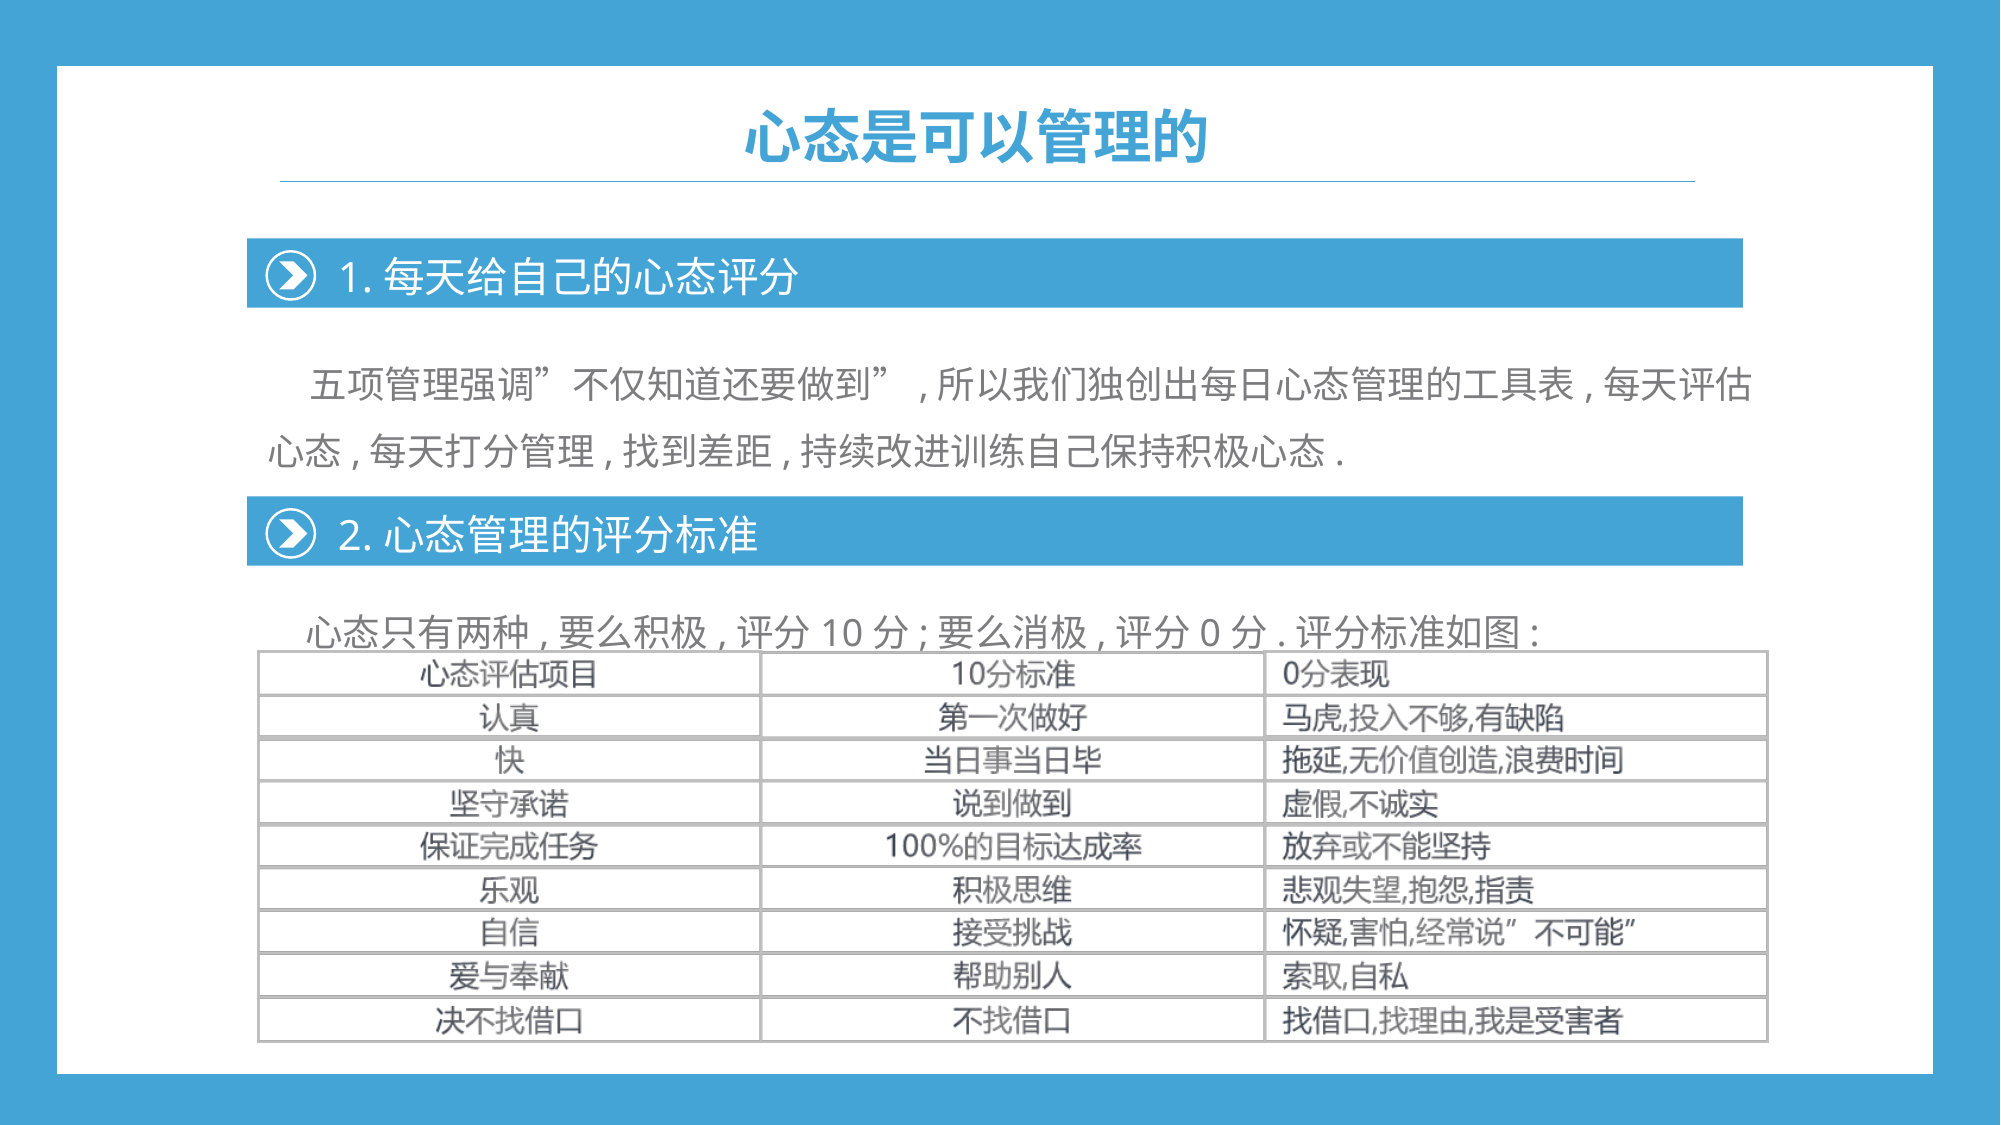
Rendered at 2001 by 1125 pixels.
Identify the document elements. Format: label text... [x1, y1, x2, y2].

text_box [246, 496, 1743, 566]
text_box 心态是可以管理的 [729, 93, 1246, 178]
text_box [246, 238, 1743, 308]
text_box 心态只有两种,要么积极,评分10分;要么消极,评分0分.评分标准如图: [290, 579, 1635, 650]
text_box 五项管理强调”不仅知道还要做到”,所以我们独创出每日心态管理的工具表,每天评估心态,每天打分管理,找到差距,持续改进训练自己保持积极心态. [252, 330, 1774, 481]
picture [257, 650, 1769, 1043]
